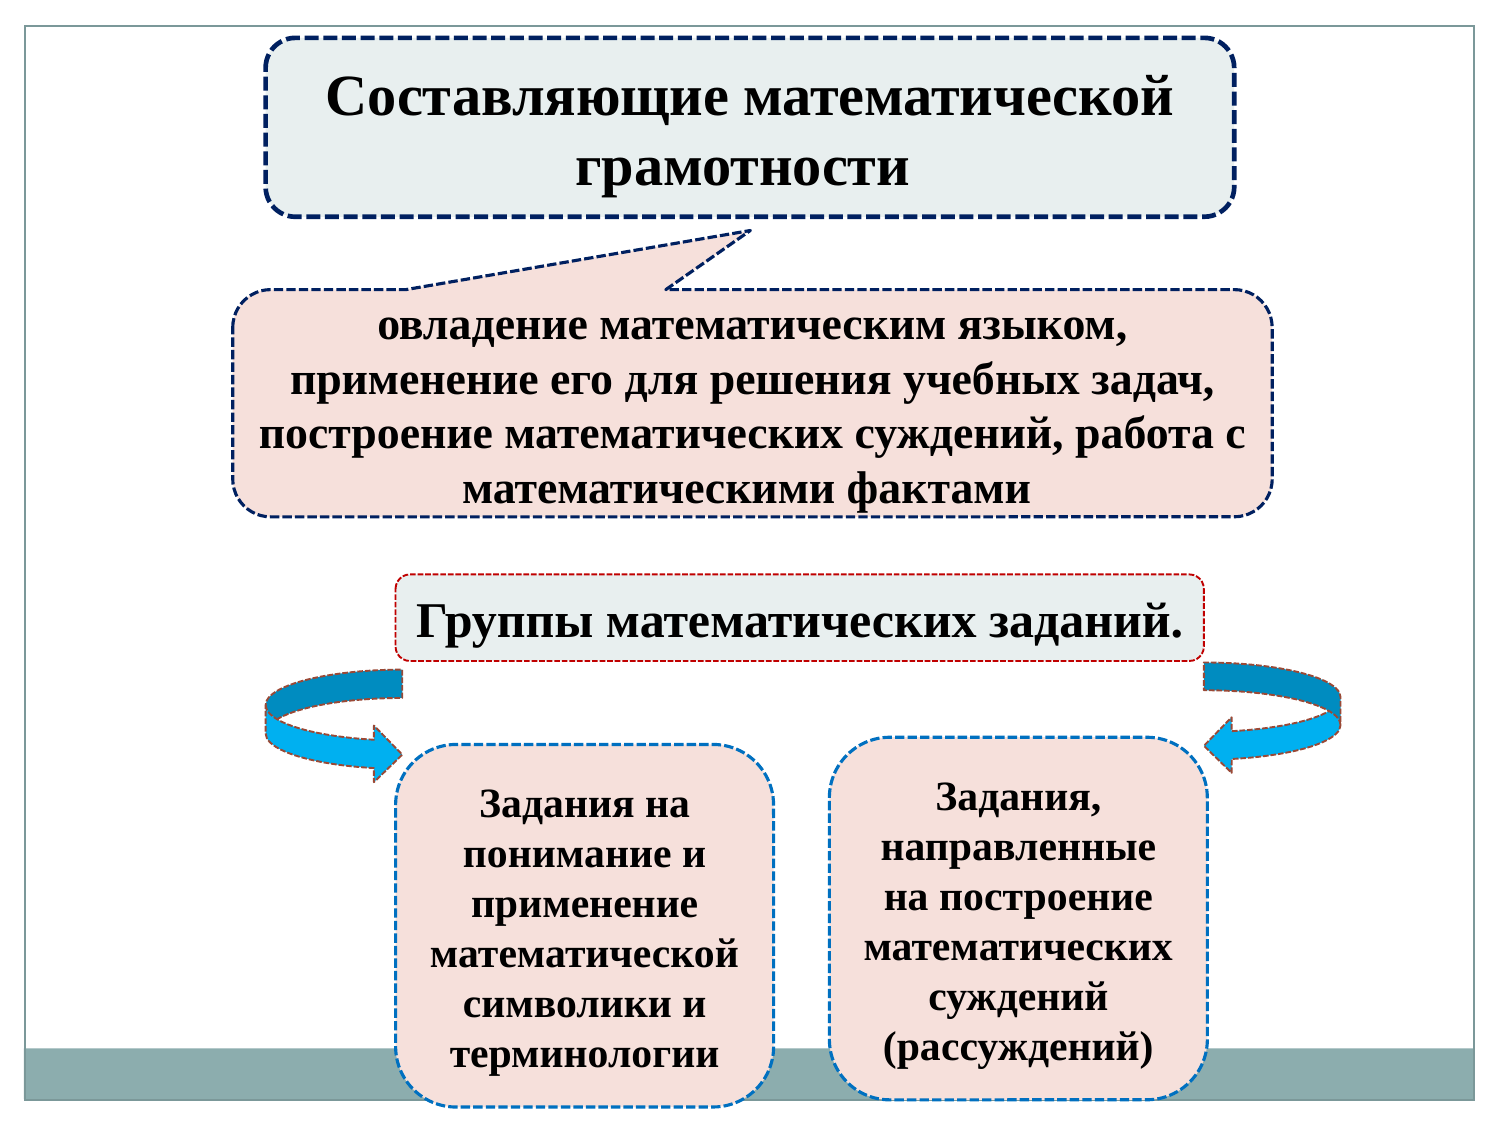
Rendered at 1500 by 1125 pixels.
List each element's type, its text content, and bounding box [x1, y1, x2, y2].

text_box овладение математическим языком, применение его для решения учебных задач, построение математических суждений, работа с математическими фактами [231, 229, 1274, 518]
text_box [394, 692, 404, 699]
text_box Составляющие математической грамотности [264, 36, 1236, 218]
text_box [1293, 670, 1342, 700]
text_box [264, 703, 403, 784]
text_box [1248, 663, 1262, 667]
text_box [395, 668, 404, 676]
text_box [1276, 694, 1290, 699]
text_box [1263, 665, 1277, 669]
text_box Задания, направленные на построение математических суждений (рассуждений) [828, 736, 1209, 1101]
text_box [372, 668, 386, 672]
text_box [357, 669, 371, 673]
text_box [1291, 697, 1312, 705]
text_box [1233, 662, 1247, 666]
text_box [1218, 661, 1232, 665]
text_box [312, 674, 326, 680]
text_box Группы математических заданий. [394, 573, 1205, 662]
text_box [1278, 667, 1292, 672]
text_box [319, 702, 333, 707]
text_box [1202, 687, 1215, 692]
text_box [342, 670, 356, 675]
text_box [265, 677, 311, 702]
text_box [327, 672, 341, 677]
text_box Задания на понимание и применение математической символики и терминологии [394, 743, 775, 1108]
text_box [1203, 703, 1342, 774]
